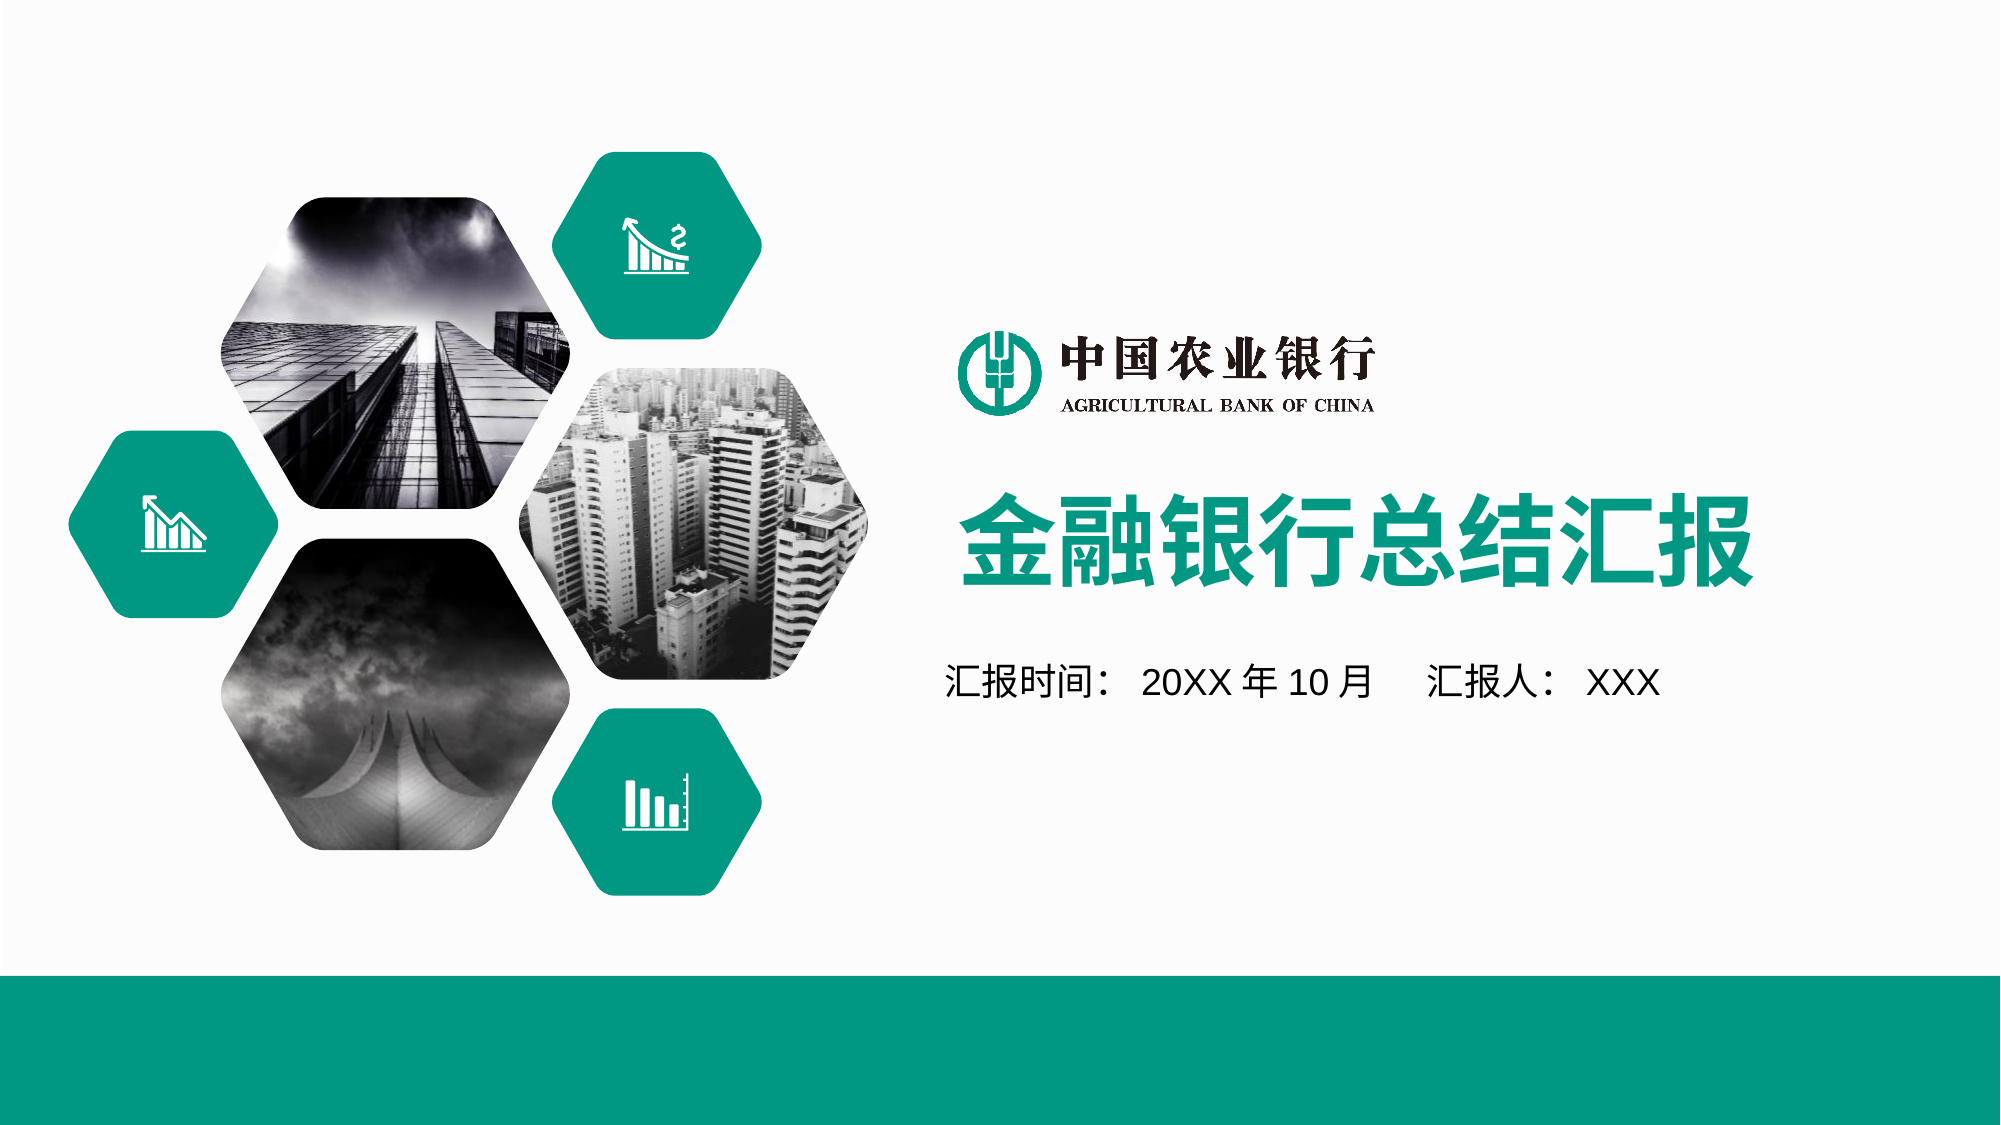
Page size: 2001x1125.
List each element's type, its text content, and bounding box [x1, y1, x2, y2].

text_box 汇报时间：20XX年10月 汇报人：XXX [929, 650, 1708, 711]
text_box 金融银行总结汇报 [942, 471, 1981, 606]
picture [931, 308, 1401, 438]
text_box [68, 152, 868, 896]
text_box [0, 975, 2000, 1125]
text_box [3, 0, 2000, 975]
